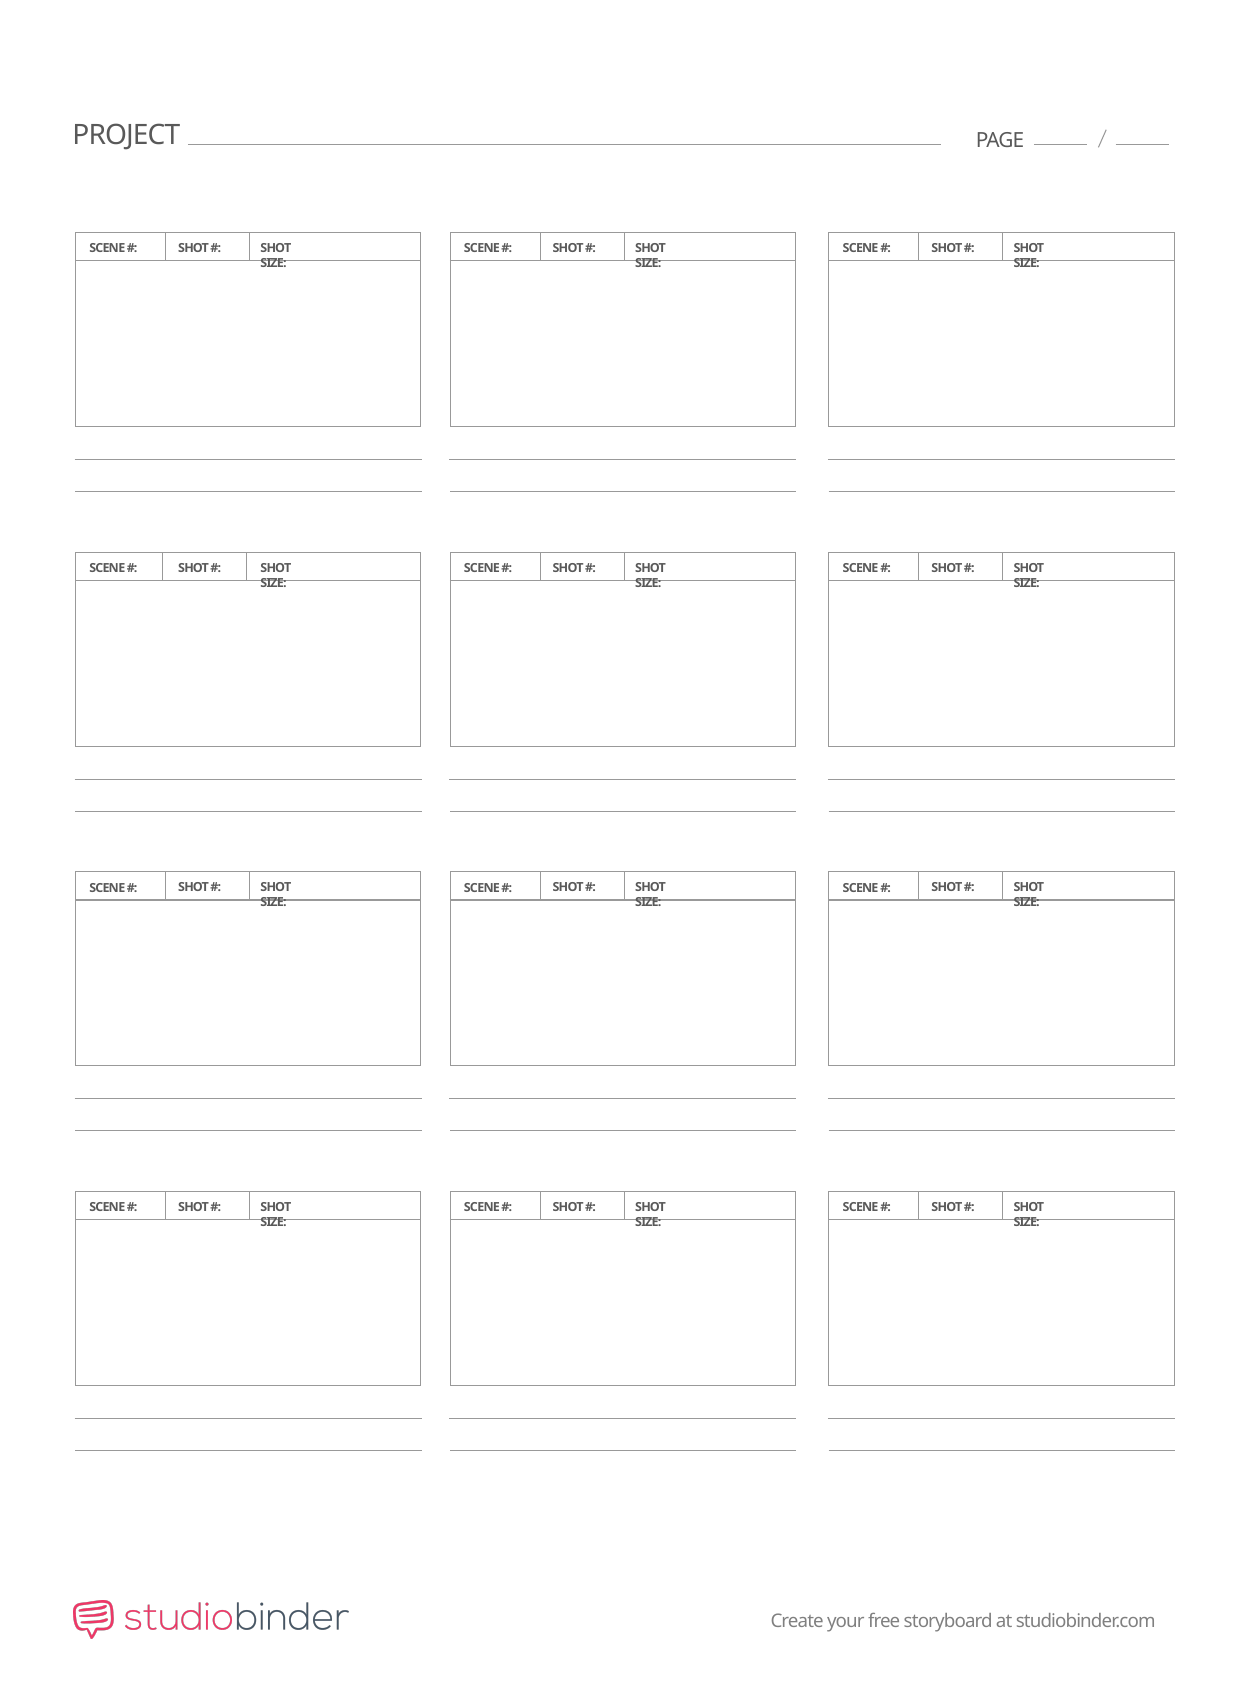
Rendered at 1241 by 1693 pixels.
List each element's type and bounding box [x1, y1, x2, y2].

text_box [57, 109, 1169, 160]
text_box [827, 232, 1175, 492]
text_box [449, 232, 797, 492]
text_box [74, 1191, 422, 1451]
text_box [827, 1191, 1175, 1451]
text_box [449, 552, 797, 812]
text_box [449, 871, 797, 1131]
text_box [74, 552, 422, 812]
text_box [74, 232, 422, 492]
text_box [74, 871, 422, 1131]
text_box [827, 871, 1175, 1131]
text_box [827, 552, 1175, 812]
text_box [449, 1191, 797, 1451]
text_box [73, 1600, 1170, 1640]
